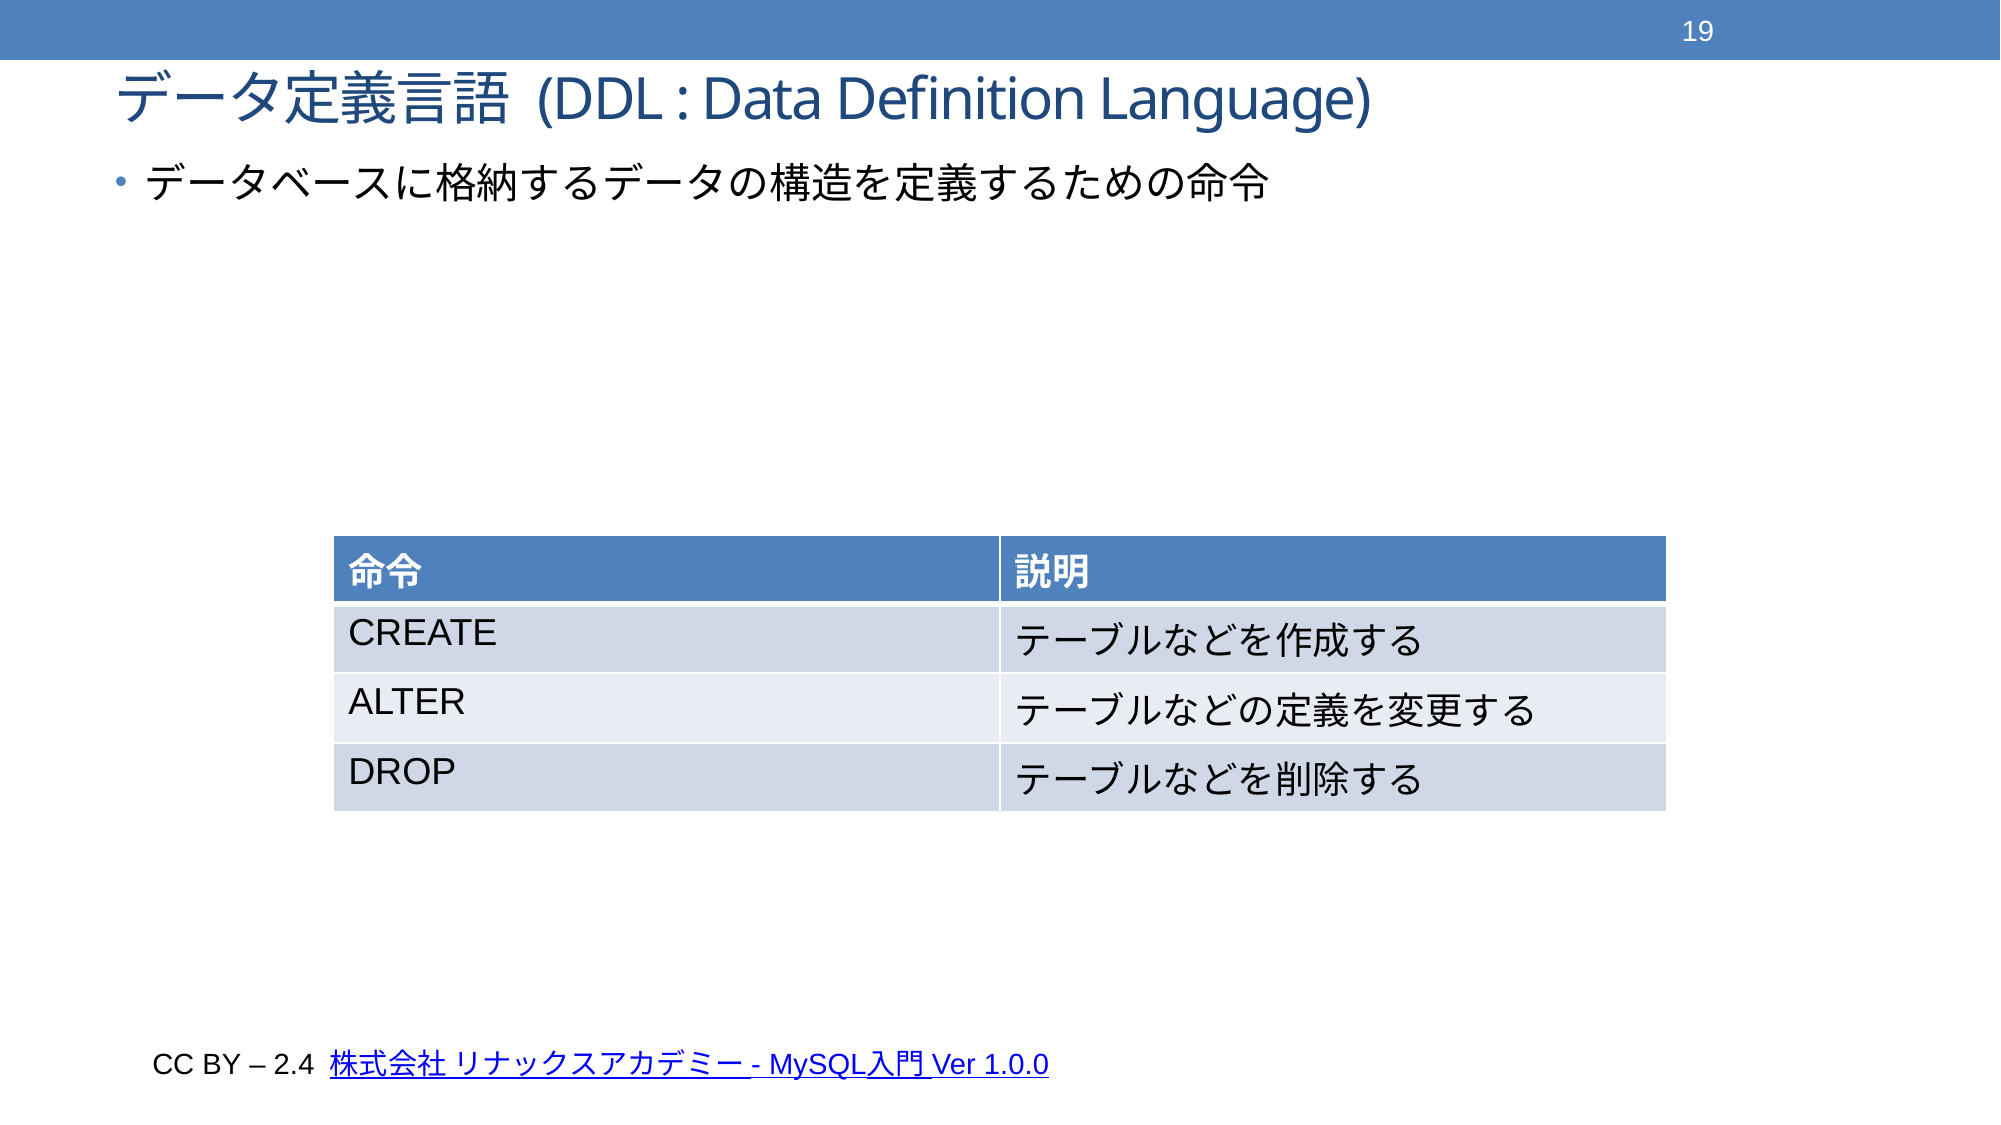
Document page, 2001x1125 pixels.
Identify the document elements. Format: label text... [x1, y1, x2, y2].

table_header 説明 [1001, 536, 1666, 601]
table_cell ALTER [334, 674, 999, 742]
title データ定義言語 (DDL : Data Definition Language) [99, 59, 1900, 133]
table_header 命令 [334, 536, 999, 601]
table_cell DROP [334, 744, 999, 811]
text_box CC BY – 2.4 株式会社 リナックスアカデミー - MySQL入門 Ver 1.0.0 [137, 1038, 1087, 1096]
table_cell テーブルなどを作成する [1001, 607, 1666, 672]
table_cell テーブルなどの定義を変更する [1001, 674, 1666, 742]
table_cell CREATE [334, 607, 999, 672]
slide_number 19 [1666, 3, 1900, 57]
list データベースに格納するデータの構造を定義するための命令 [99, 149, 1900, 1063]
table_cell テーブルなどを削除する [1001, 744, 1666, 811]
